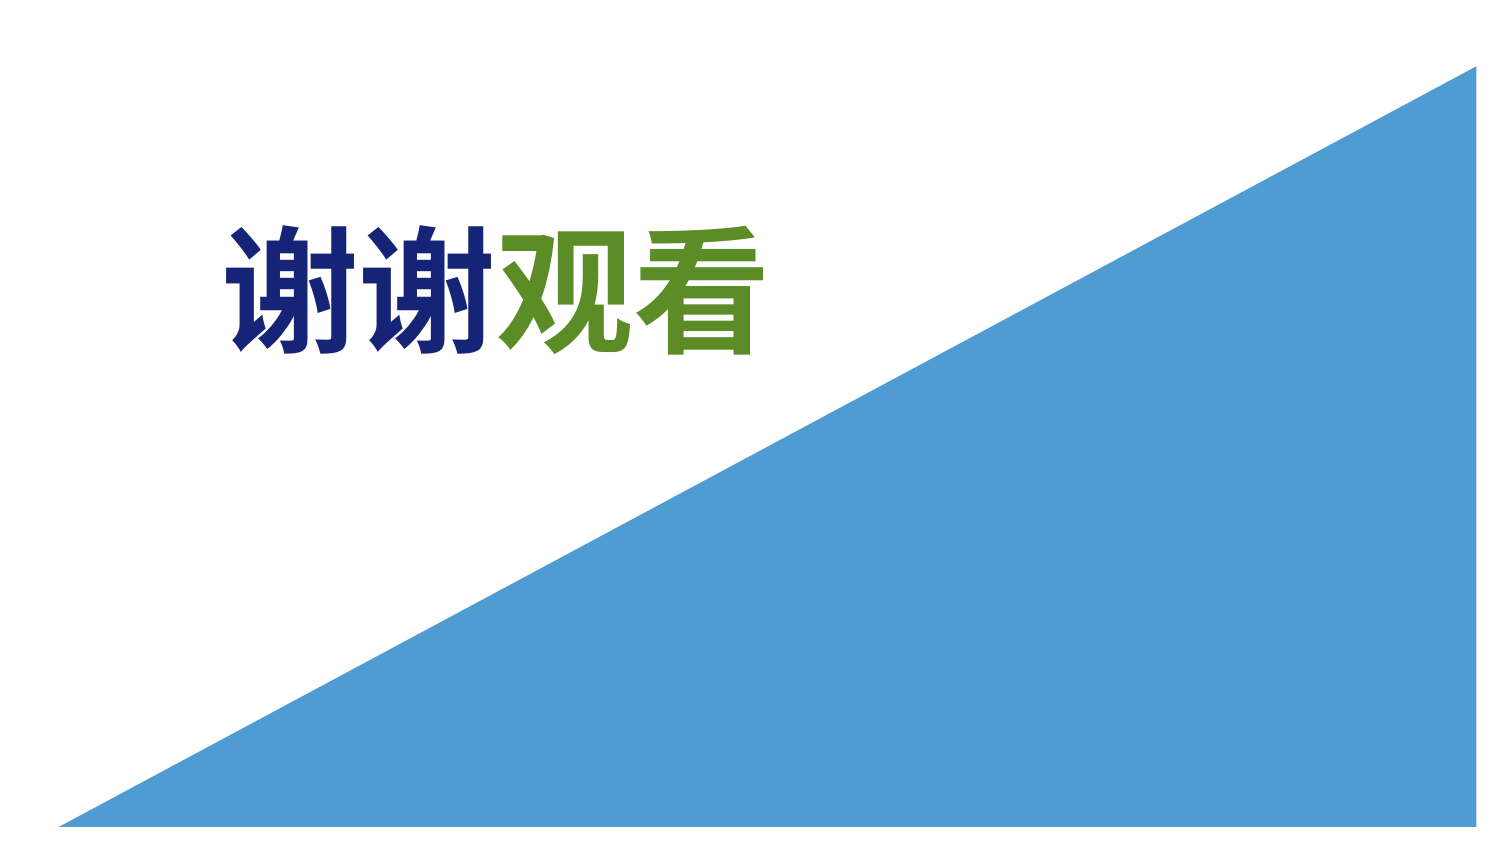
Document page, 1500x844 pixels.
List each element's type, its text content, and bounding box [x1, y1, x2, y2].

text_box 谢谢观看 [206, 197, 918, 378]
text_box [58, 64, 1478, 828]
